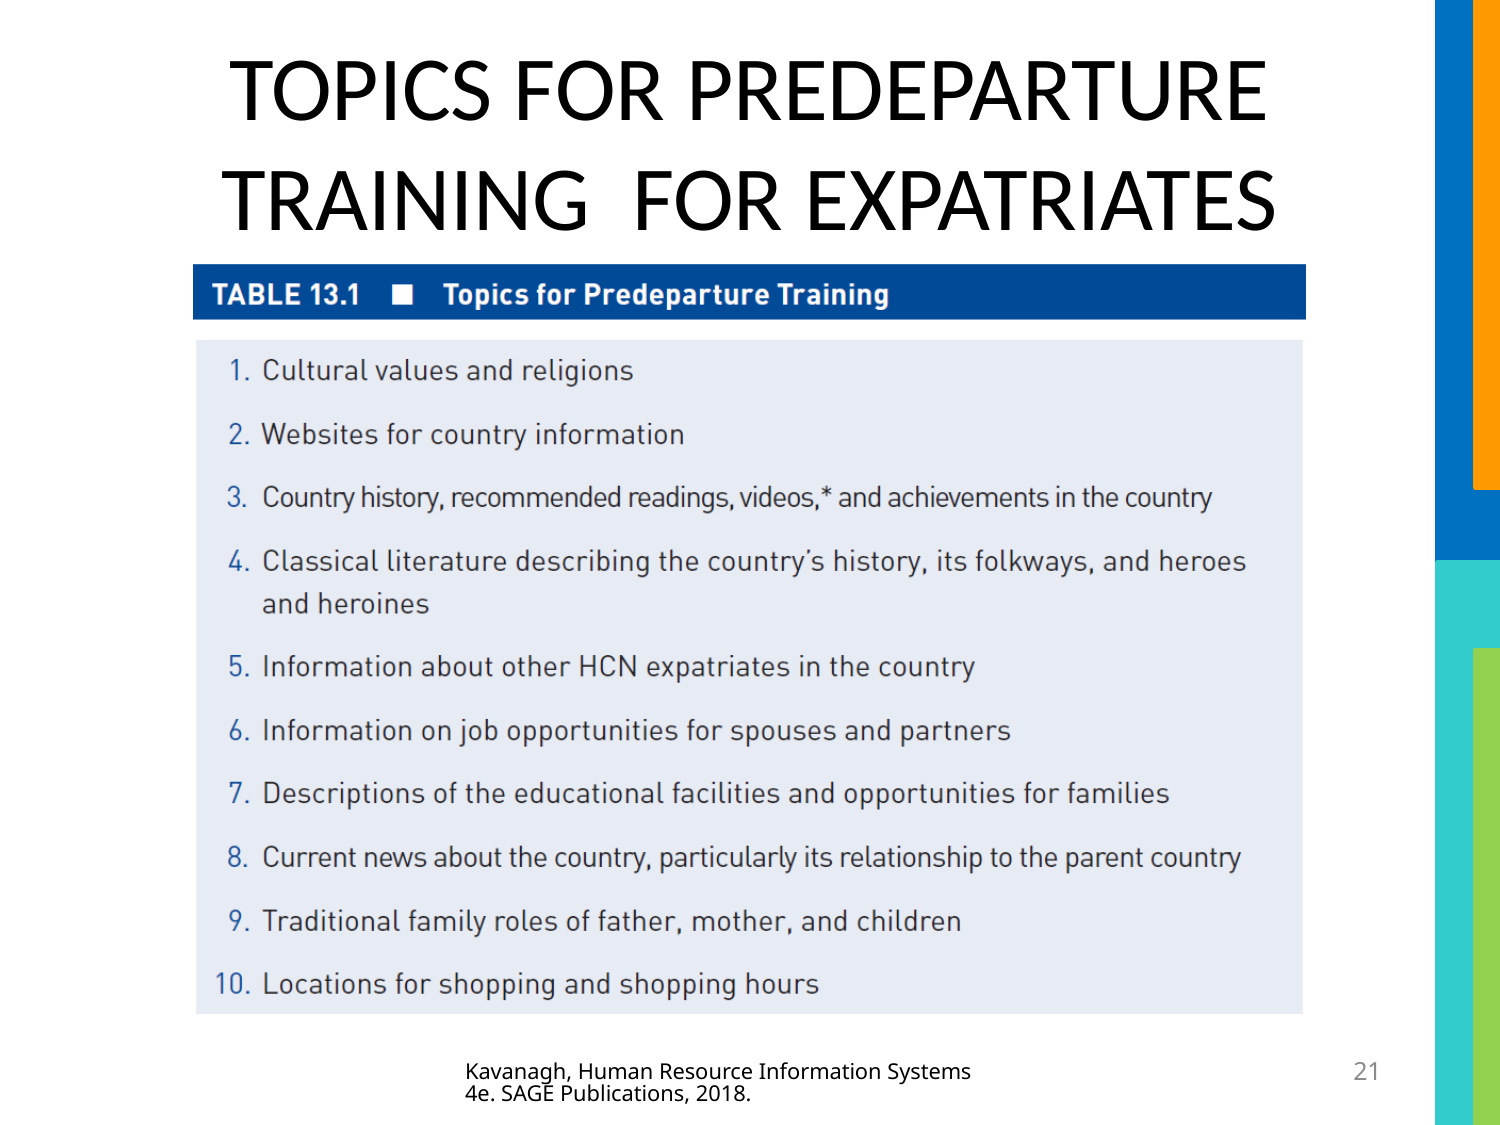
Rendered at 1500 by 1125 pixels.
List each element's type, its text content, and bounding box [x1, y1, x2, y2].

slide_number 21 [1059, 1042, 1397, 1103]
title TOPICS FOR PREDEPARTURE TRAINING FOR EXPATRIATES [75, 45, 1425, 233]
picture [193, 261, 1307, 1014]
footer Kavanagh, Human Resource Information Systems 4e. SAGE Publications, 2018. [450, 1042, 1004, 1103]
